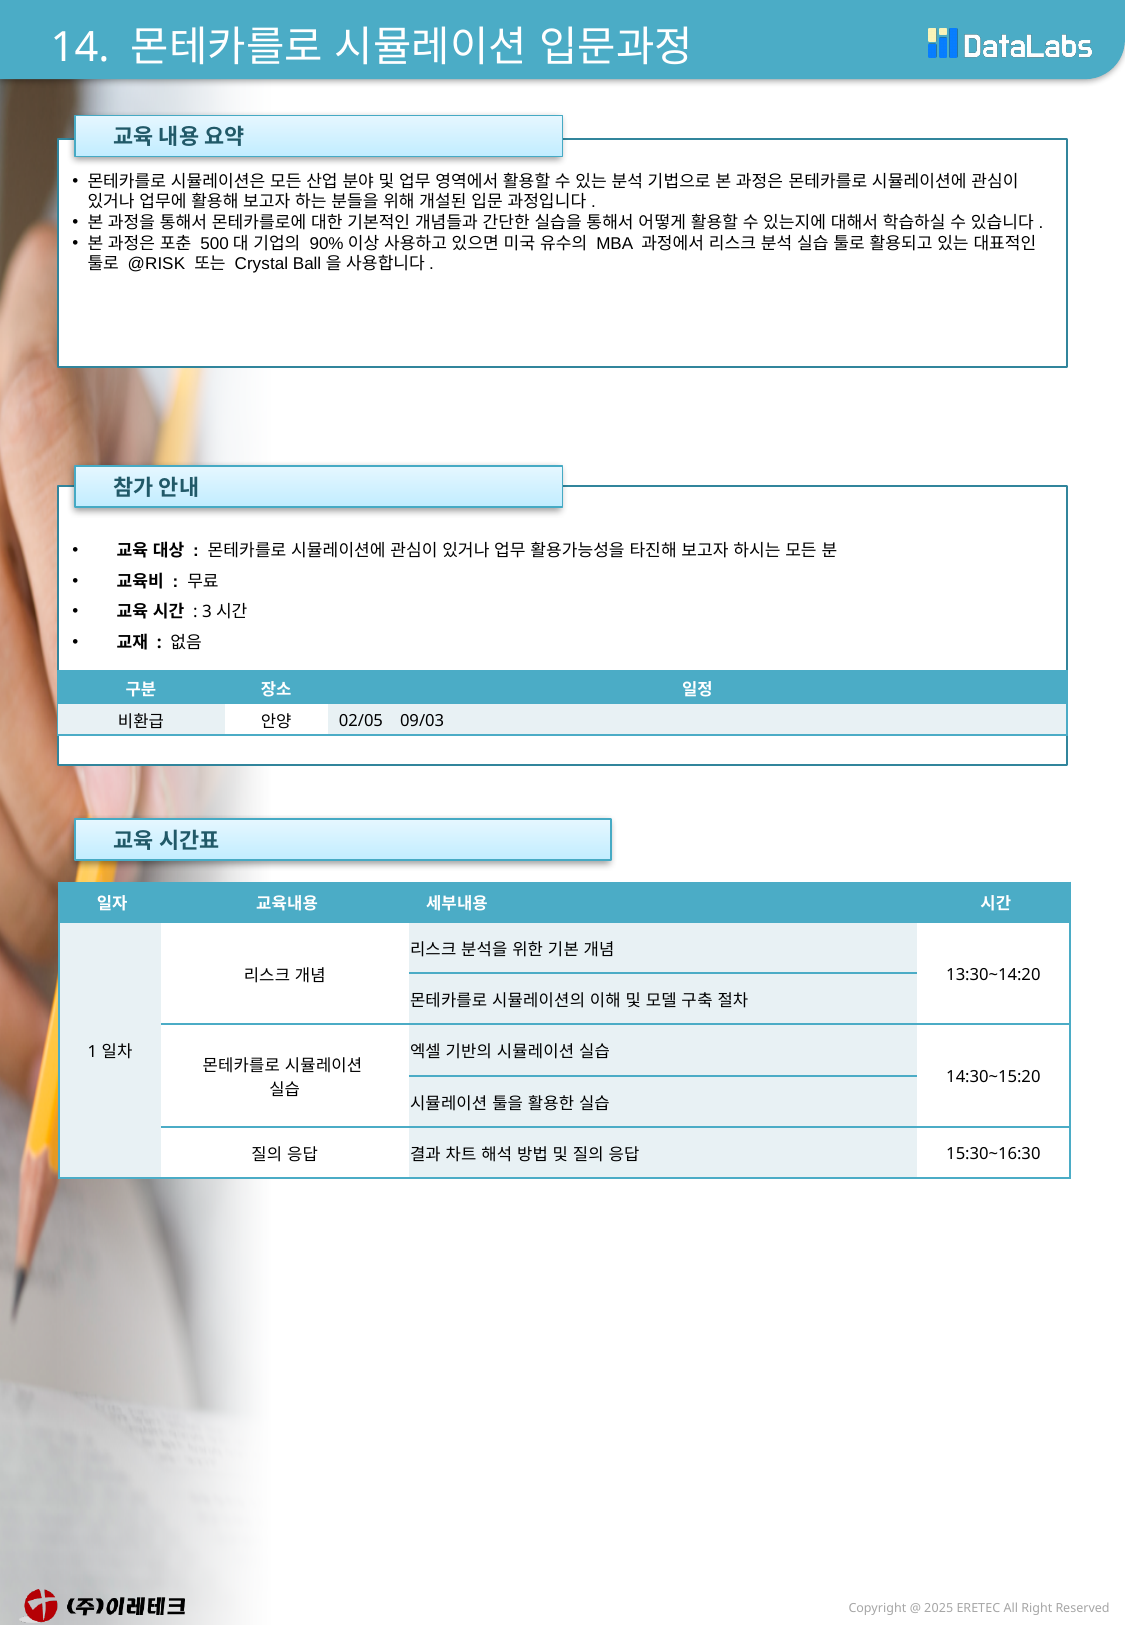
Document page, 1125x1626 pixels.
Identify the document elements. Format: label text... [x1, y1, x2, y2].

table_header 장소 [225, 672, 328, 702]
table_cell 1일차 [60, 923, 161, 1177]
table_cell 02/05 09/03 [328, 704, 1066, 734]
text_box 몬테카를로 시뮬레이션은 모든 산업 분야 및 업무 영역에서 활용할 수 있는 분석 기법으로 본 과정은 몬테카를로 시뮬레이션에 관심이 있거나 업무에 활용해 보고자 하는 분들을 위해 개설된 입문 과정입니다. 본 과정을 통해서 몬테카를로에 대한 기본적인 개념들과 간단한 실습을 통해서 어떻게 활용할 수 있는지에 대해서 학습하실 수 있습니다. 본 과정은 포춘 500대 기업의 90%이상 사용하고 있으면 미국 유수의 MBA 과정에서 리스크 분석 실습 툴로 활용되고 있는 대표적인 툴로 @RISK 또는 Crystal Ball을 사용합니다. [57, 162, 1068, 281]
table_cell 리스크 개념 [161, 923, 409, 1023]
table_cell 질의 응답 [161, 1128, 409, 1177]
table_cell 13:30~14:20 [917, 923, 1069, 1023]
table_header 구분 [58, 672, 225, 702]
table_cell 시뮬레이션 툴을 활용한 실습 [409, 1077, 917, 1126]
text_box 교육 내용 요약 [74, 115, 563, 157]
text_box 참가 안내 [74, 465, 563, 508]
text_box [55, 484, 1070, 767]
text_box 교육 대상 : 몬테카를로 시뮬레이션에 관심이 있거나 업무 활용가능성을 타진해 보고자 하시는 모든 분 교육비 : 무료 교육 시간 : 3시간 교재 : 없음 [57, 521, 1068, 660]
table_cell 비환급 [58, 704, 225, 734]
table_cell 엑셀 기반의 시뮬레이션 실습 [409, 1025, 917, 1075]
table_header 교육내용 [161, 883, 409, 921]
table_cell 안양 [225, 704, 328, 734]
picture [0, 23, 1125, 1625]
table_cell 리스크 분석을 위한 기본 개념 [409, 923, 917, 972]
table_header 세부내용 [409, 883, 917, 921]
text_box 교육 시간표 [74, 818, 612, 861]
title 14. 몬테카를로 시뮬레이션 입문과정 [35, 9, 1049, 80]
text_box [55, 137, 1070, 369]
table_cell 몬테카를로 시뮬레이션 실습 [161, 1025, 409, 1126]
table_header 일정 [328, 672, 1066, 702]
table_header 일자 [60, 883, 161, 921]
table_cell 14:30~15:20 [917, 1025, 1069, 1126]
table_cell 몬테카를로 시뮬레이션의 이해 및 모델 구축 절차 [409, 974, 917, 1023]
table_header 시간 [917, 883, 1069, 921]
table_cell 결과 차트 해석 방법 및 질의 응답 [409, 1128, 917, 1177]
table_cell 15:30~16:30 [917, 1128, 1069, 1177]
